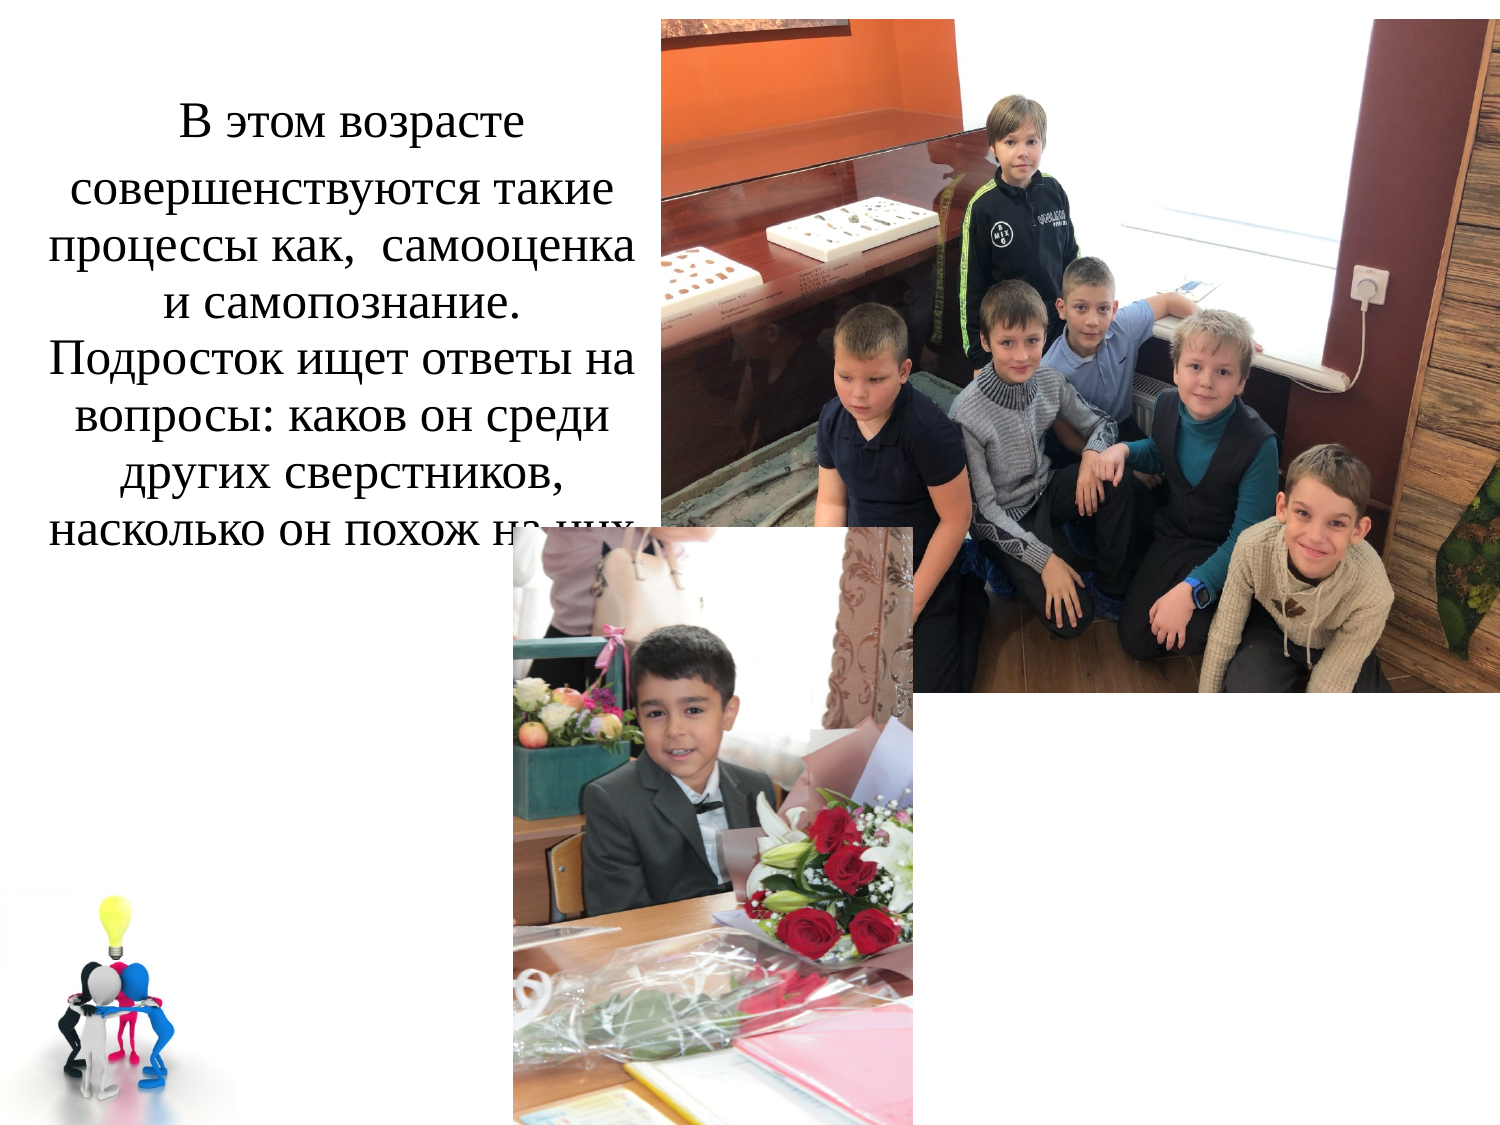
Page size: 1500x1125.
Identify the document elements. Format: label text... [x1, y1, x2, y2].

picture [0, 888, 237, 1125]
picture [661, 18, 1500, 693]
title В этом возрасте совершенствуются такие процессы как, самооценка и самопознание. Подросток ищет ответы на вопросы: каков он среди других сверстников, насколько он похож на них [29, 45, 656, 587]
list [513, 526, 913, 1125]
